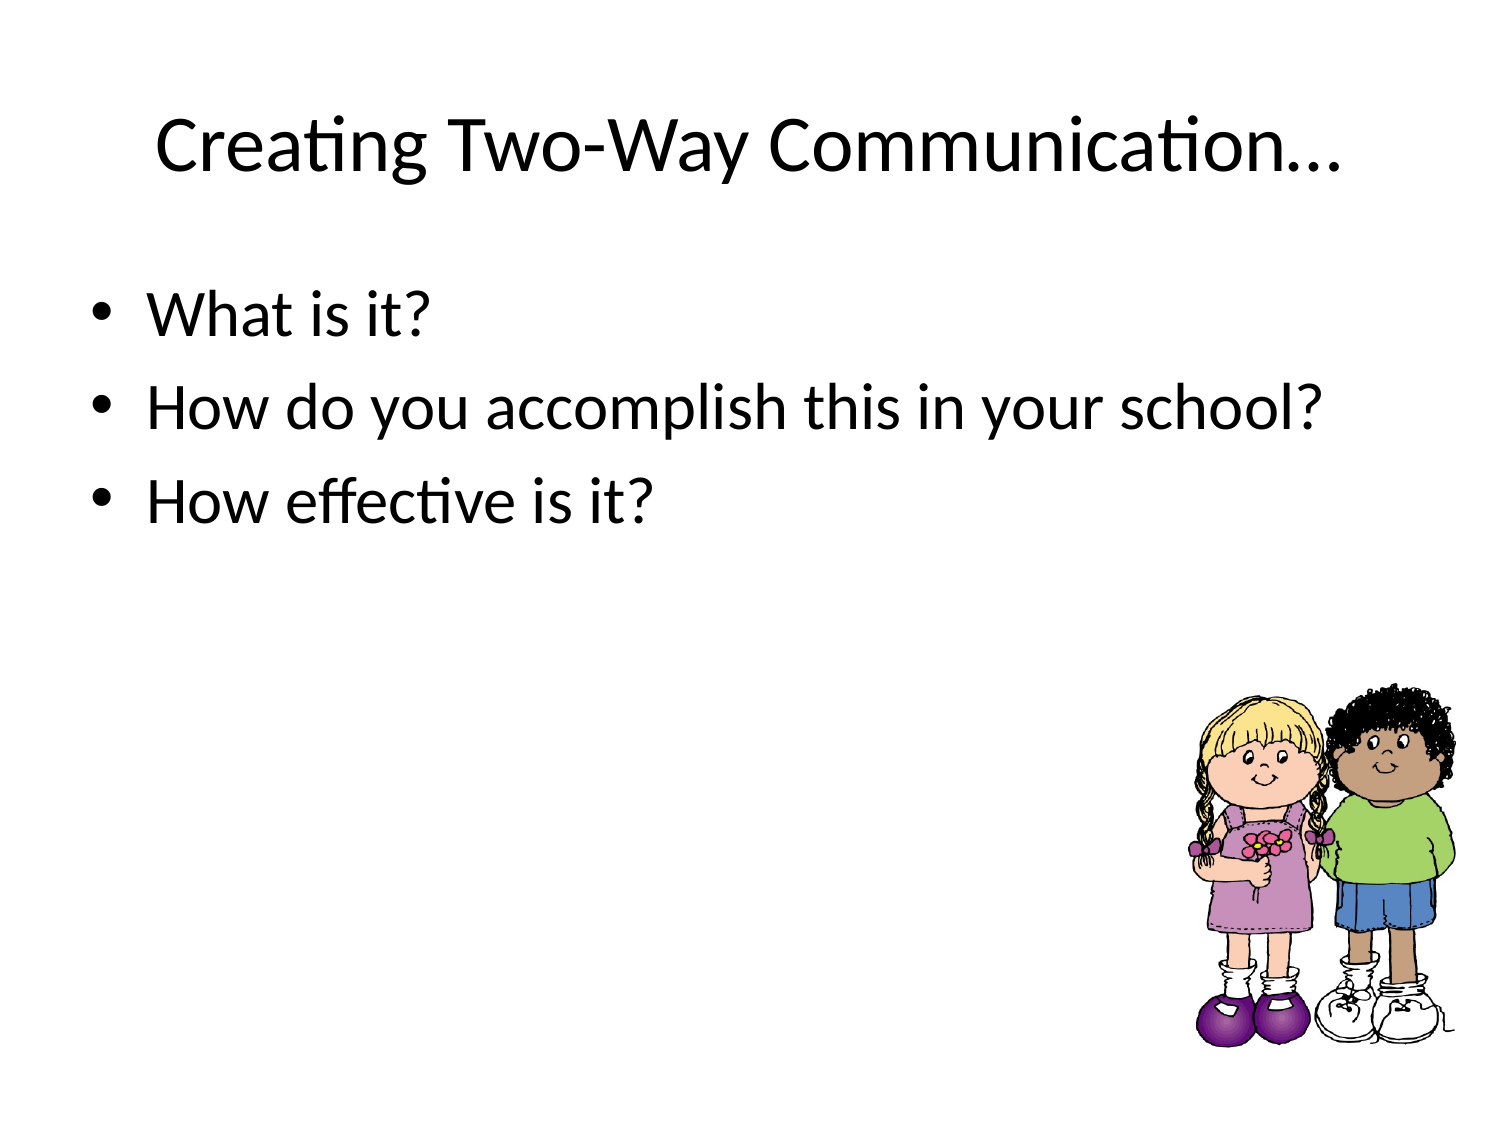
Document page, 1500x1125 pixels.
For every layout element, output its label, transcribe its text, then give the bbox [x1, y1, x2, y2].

title Creating Two-Way Communication… [75, 45, 1425, 233]
list What is it? How do you accomplish this in your school? How effective is it? [75, 262, 1425, 1005]
picture [990, 683, 1500, 1048]
